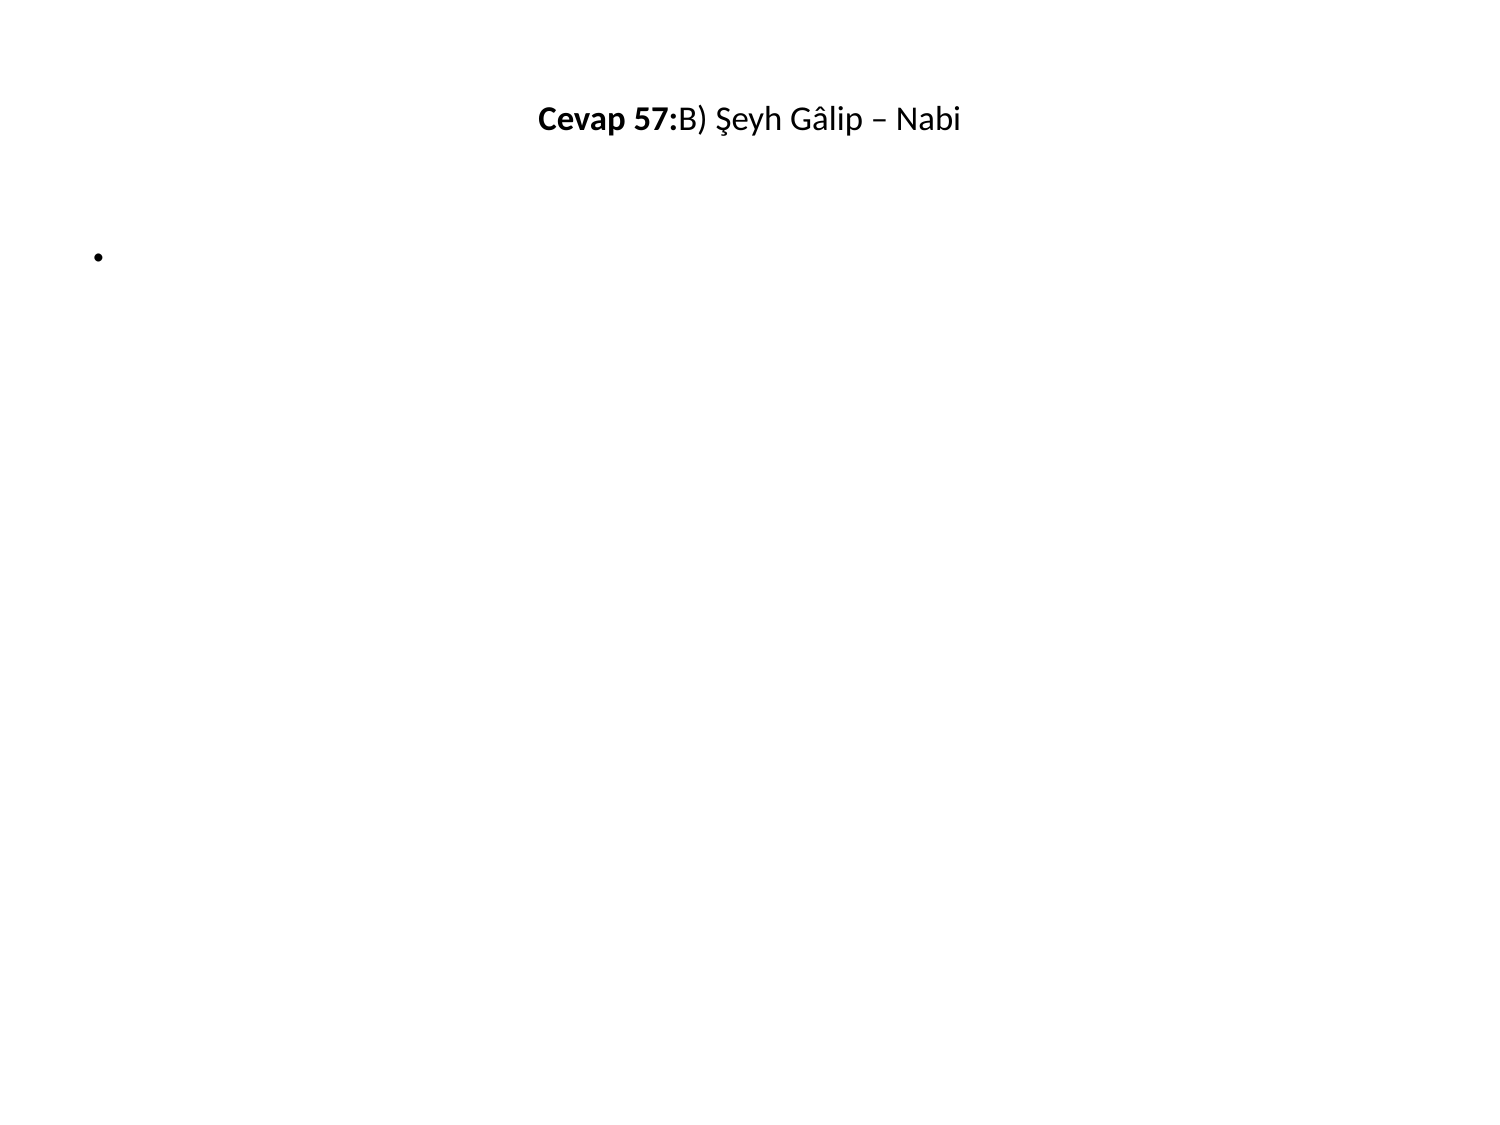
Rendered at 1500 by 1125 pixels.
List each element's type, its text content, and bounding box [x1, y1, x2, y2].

title Cevap 57:B) Şeyh Gâlip – Nabi [75, 45, 1425, 187]
list . [75, 187, 1425, 1005]
